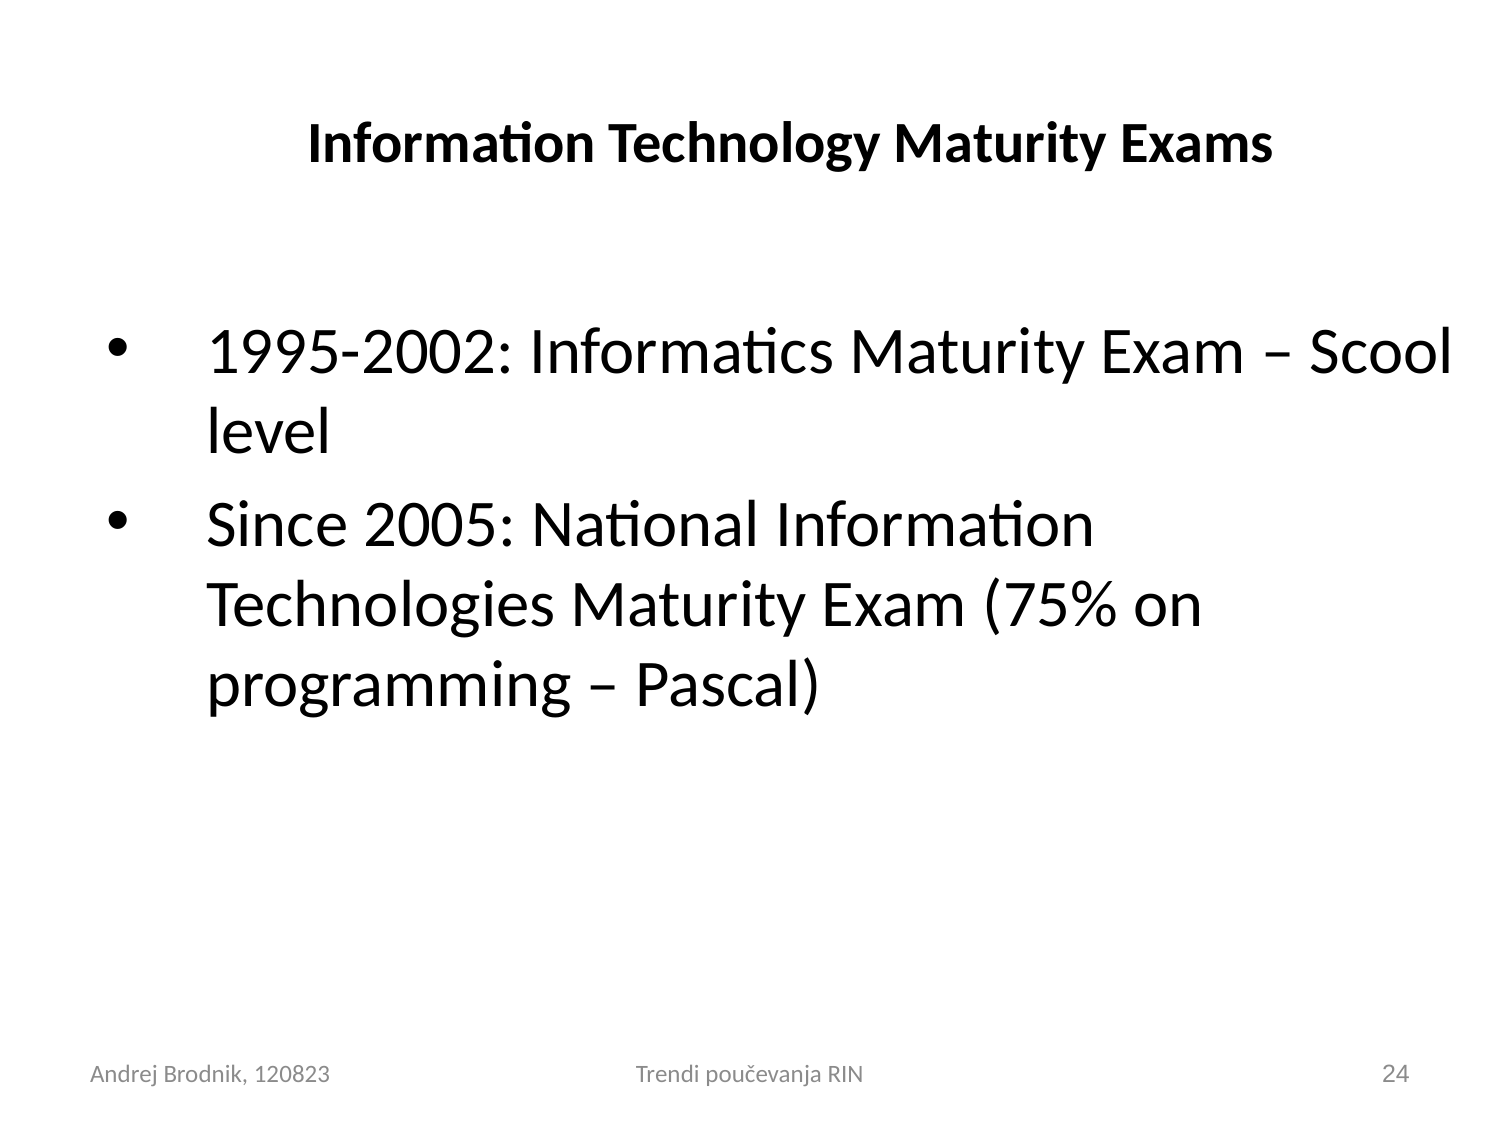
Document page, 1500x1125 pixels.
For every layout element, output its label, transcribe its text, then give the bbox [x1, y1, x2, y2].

list 1995-2002: Informatics Maturity Exam – Scool level Since 2005: National Information Technologies Maturity Exam (75% on programming – Pascal) [91, 298, 1475, 1006]
slide_number 23 [1074, 1042, 1425, 1103]
footer Trendi poučevanja RIN [512, 1042, 988, 1103]
title Information Technology Maturity Exams [157, 45, 1425, 234]
slide_number Andrej Brodnik, 120823 [75, 1042, 425, 1103]
